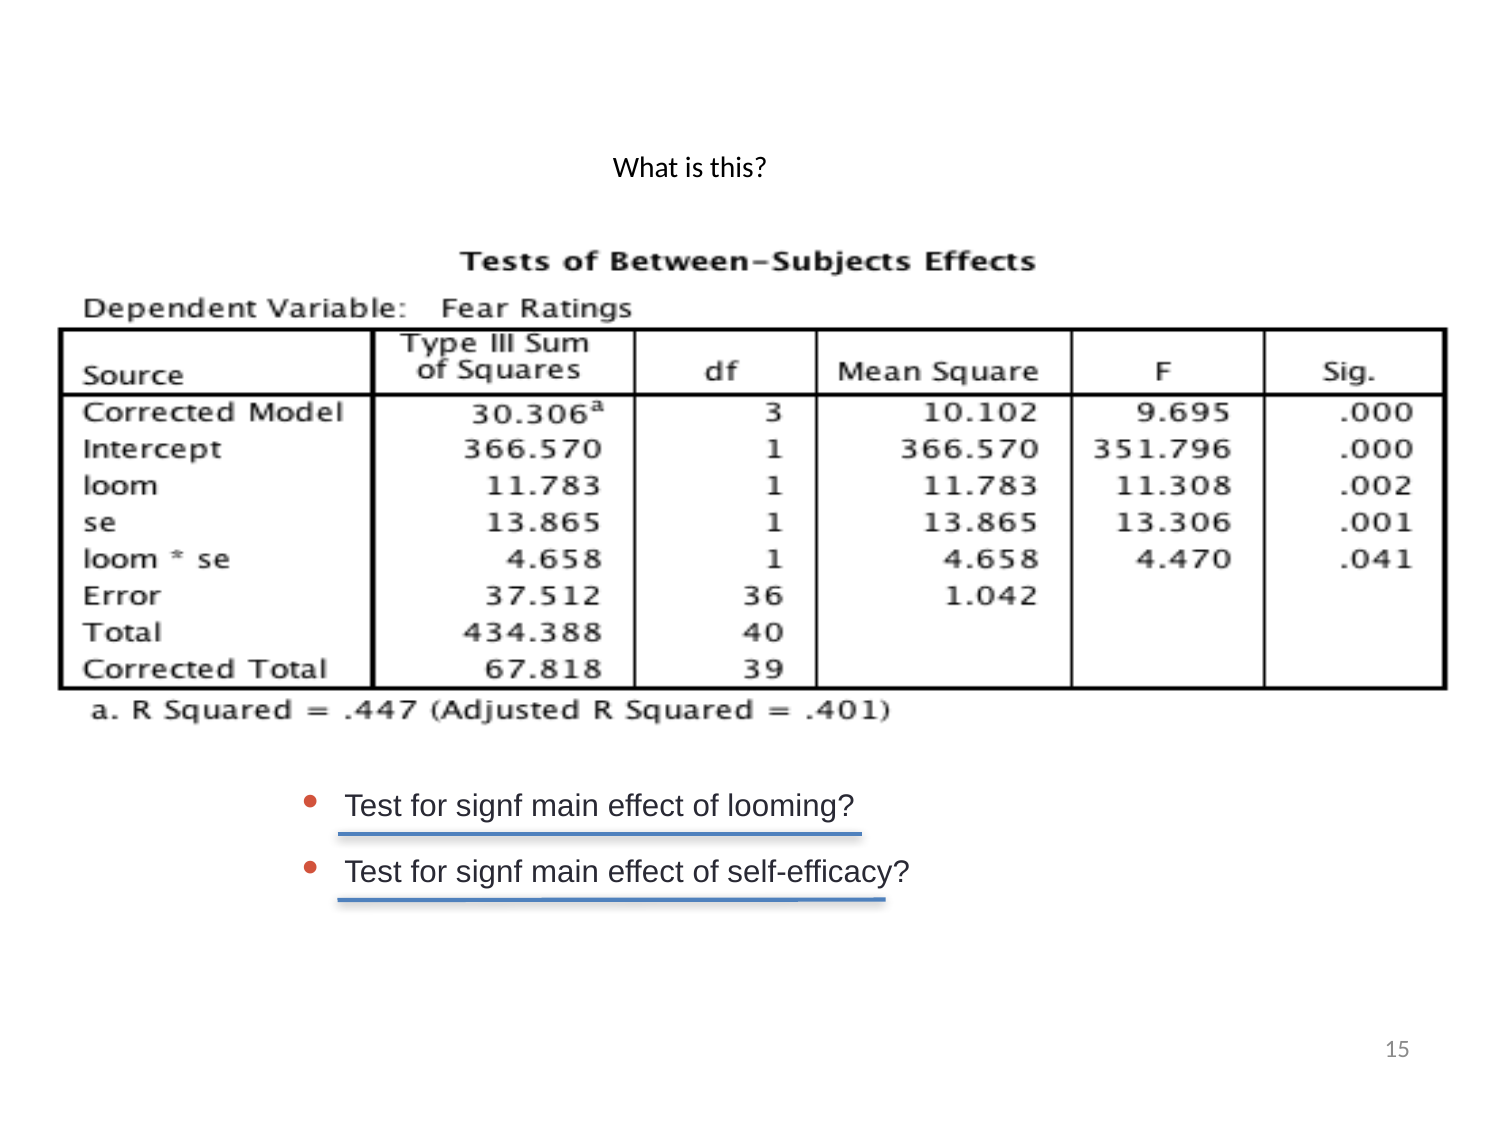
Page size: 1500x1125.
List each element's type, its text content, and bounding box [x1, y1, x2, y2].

slide_number 15 [1074, 1025, 1425, 1100]
title What is this? [75, 140, 1313, 192]
picture [29, 224, 1500, 751]
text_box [287, 777, 1500, 966]
